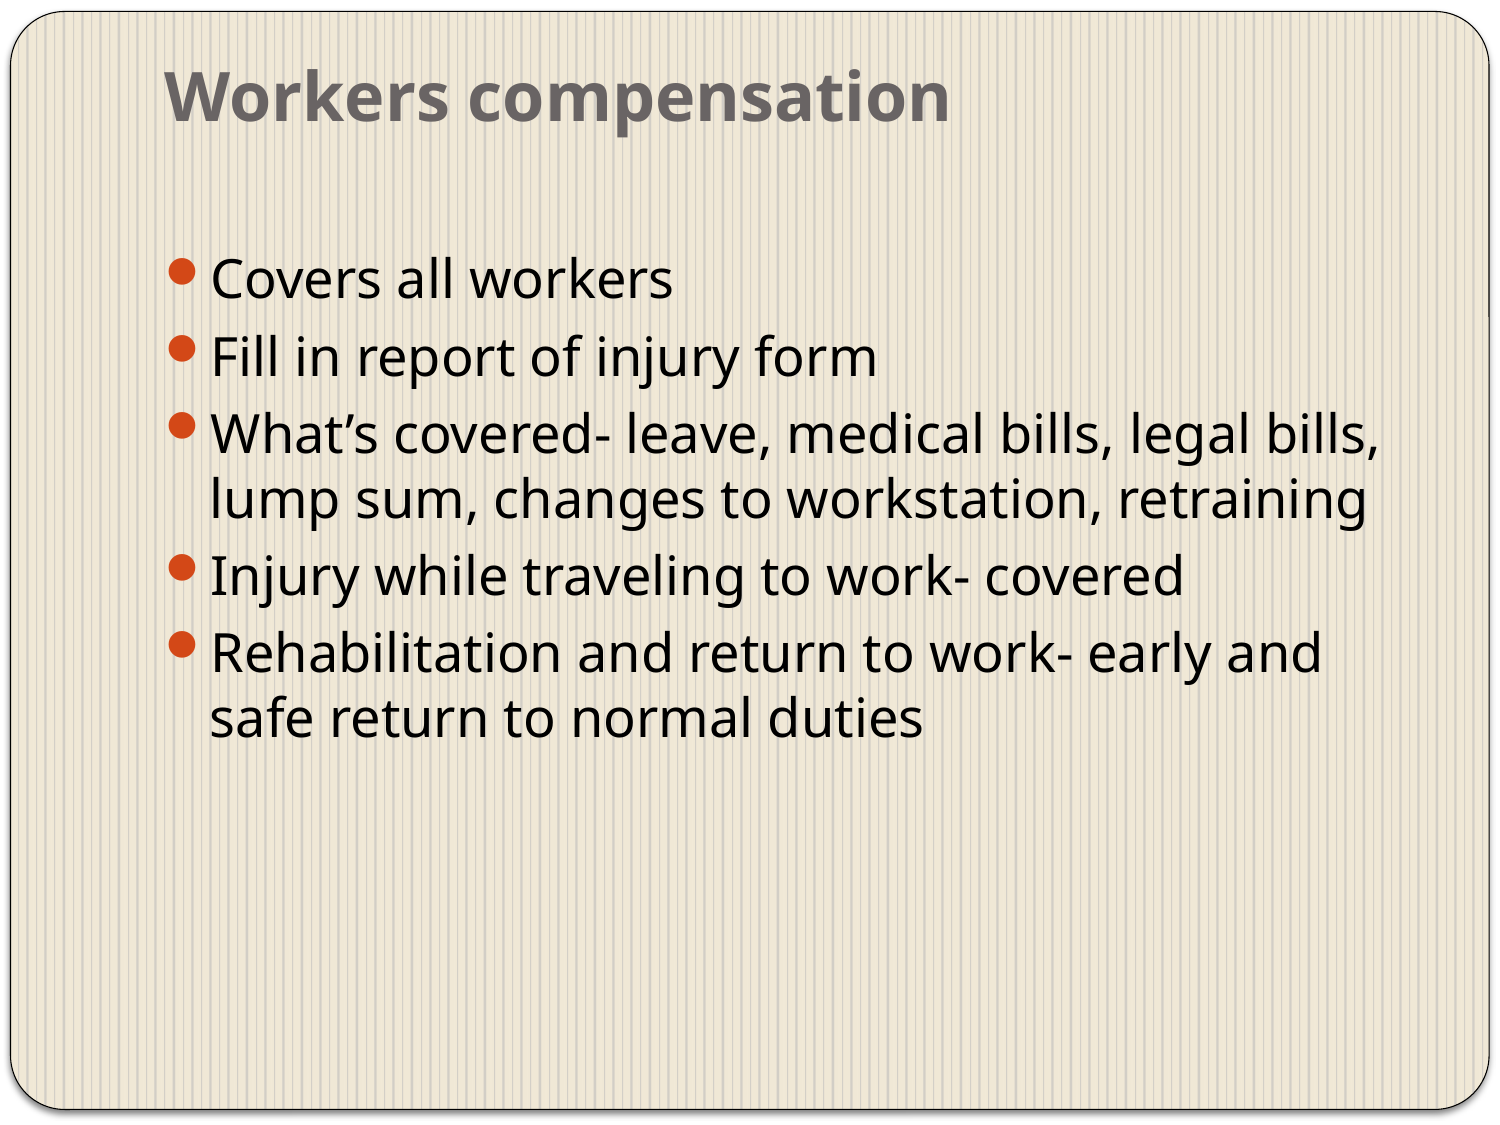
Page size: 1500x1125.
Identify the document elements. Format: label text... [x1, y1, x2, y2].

list Covers all workers Fill in report of injury form What’s covered- leave, medical bills, legal bills, lump sum, changes to workstation, retraining Injury while traveling to work- covered Rehabilitation and return to work- early and safe return to normal duties [150, 237, 1425, 988]
title Workers compensation [150, 45, 1425, 233]
